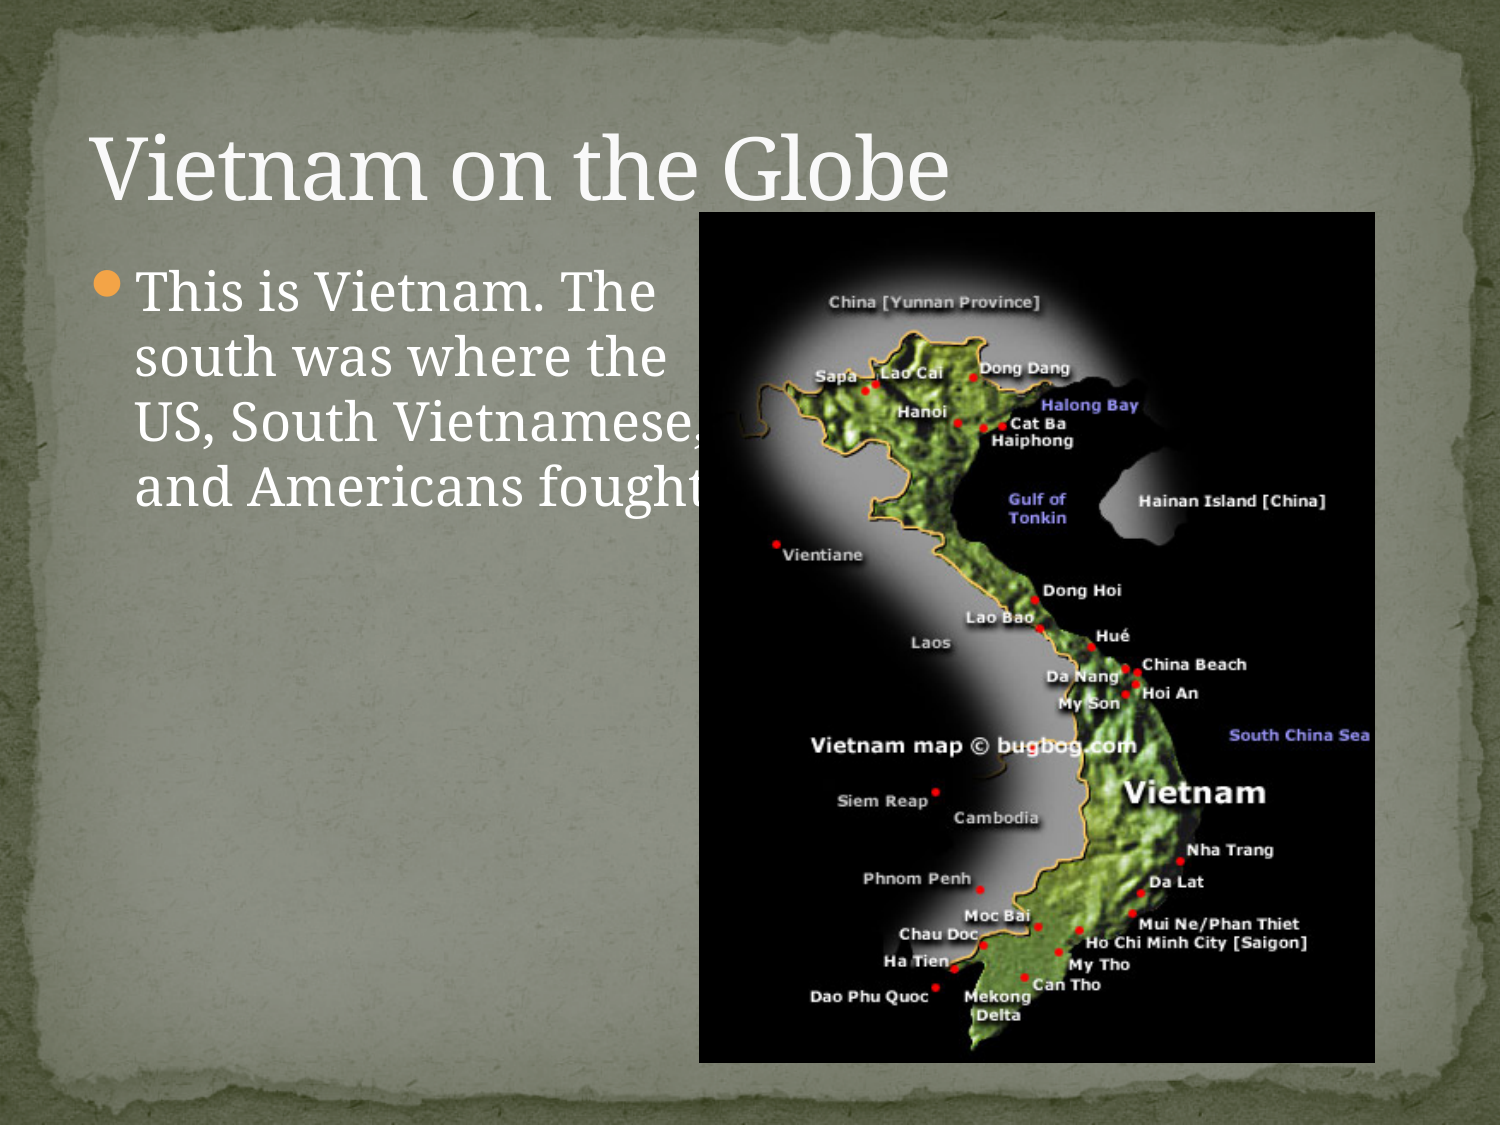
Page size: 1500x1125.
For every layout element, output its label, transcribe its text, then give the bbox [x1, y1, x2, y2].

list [701, 214, 1374, 1062]
title Vietnam on the Globe [74, 24, 1425, 225]
list This is Vietnam. The south was where the US, South Vietnamese, and Americans fought. [75, 249, 689, 1000]
